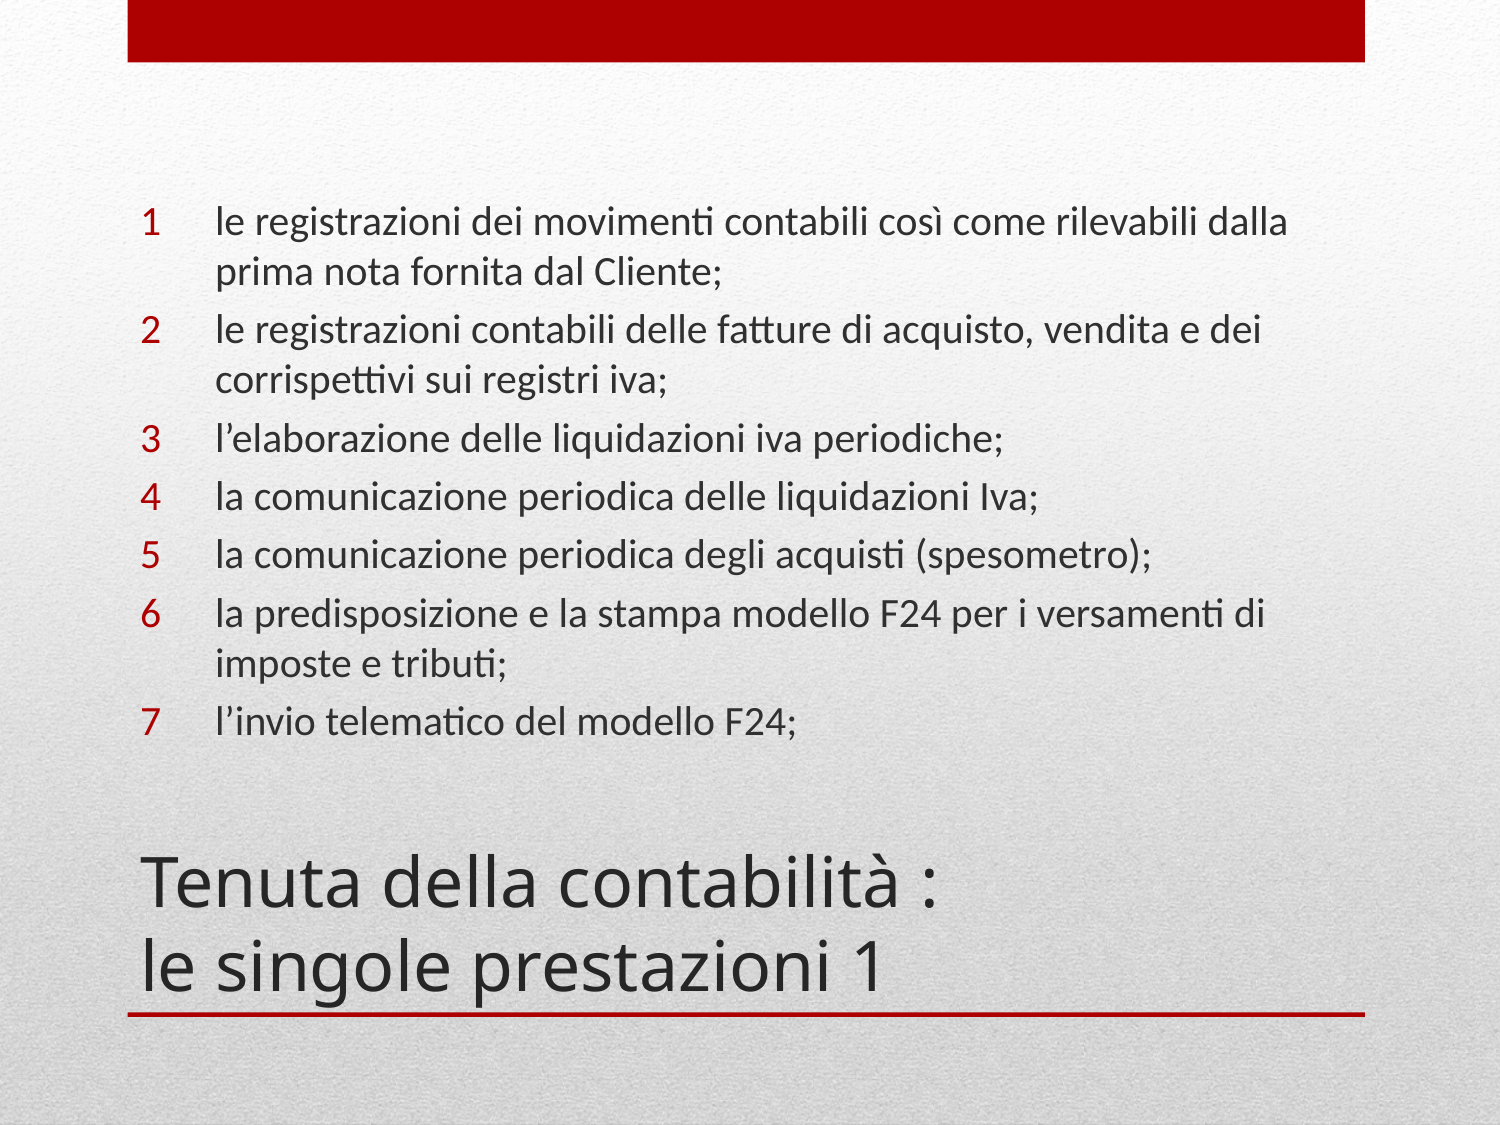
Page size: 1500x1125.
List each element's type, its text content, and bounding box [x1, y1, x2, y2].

list le registrazioni dei movimenti contabili così come rilevabili dalla prima nota fornita dal Cliente; le registrazioni contabili delle fatture di acquisto, vendita e dei corrispettivi sui registri iva; l’elaborazione delle liquidazioni iva periodiche; la comunicazione periodica delle liquidazioni Iva; la comunicazione periodica degli acquisti (spesometro); la predisposizione e la stampa modello F24 per i versamenti di imposte e tributi; l’invio telematico del modello F24; [125, 112, 1363, 825]
title Tenuta della contabilità : le singole prestazioni 1 [125, 825, 1338, 1013]
